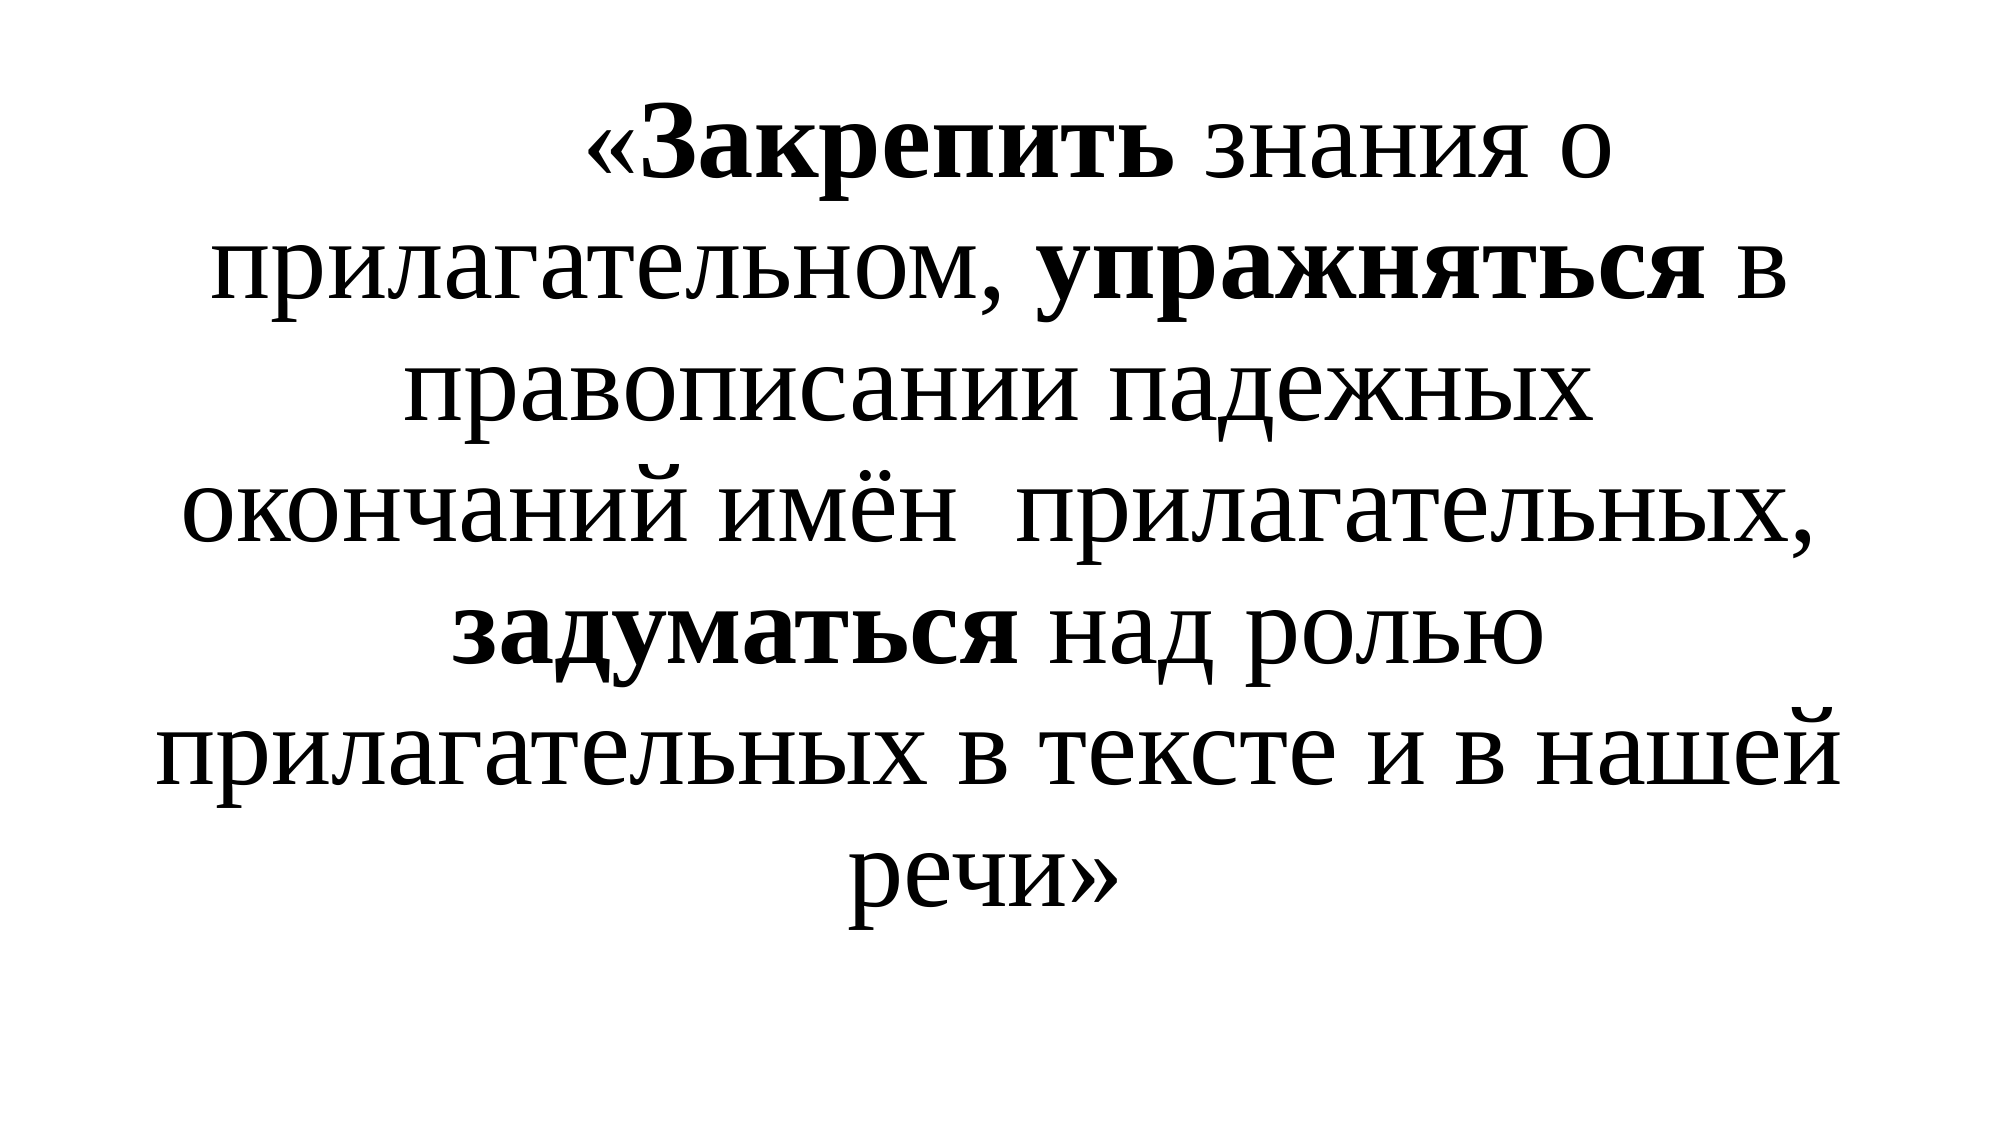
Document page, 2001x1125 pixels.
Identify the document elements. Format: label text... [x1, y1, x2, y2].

list «Закрепить знания о прилагательном, упражняться в правописании падежных окончаний имён прилагательных, задуматься над ролью прилагательных в тексте и в нашей речи» [137, 72, 1863, 1014]
